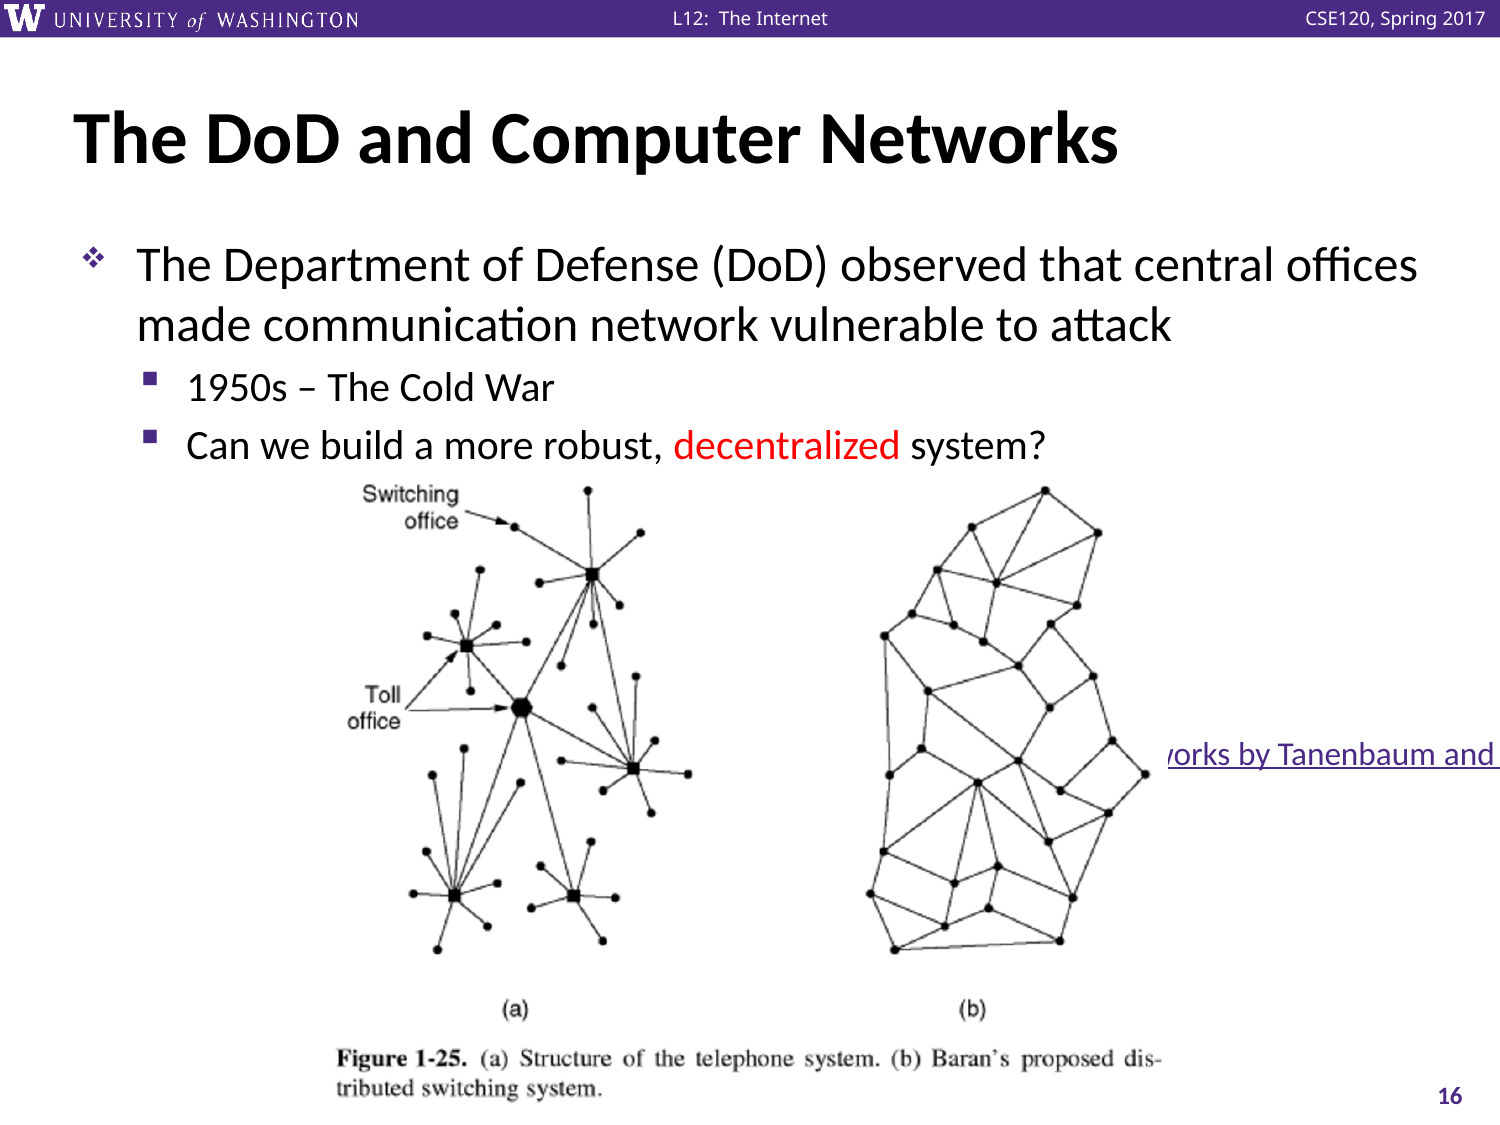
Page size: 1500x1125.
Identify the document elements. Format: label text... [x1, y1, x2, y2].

picture [4, 4, 358, 32]
slide_number 16 [1400, 1065, 1500, 1125]
picture [327, 477, 1169, 1109]
text_box Figure from Computer Networks by Tanenbaum and Wetherall [1173, 684, 1500, 779]
title The DoD and Computer Networks [58, 71, 1438, 197]
list The Department of Defense (DoD) observed that central offices made communication network vulnerable to attack 1950s – The Cold War Can we build a more robust, decentralized system? [64, 223, 1438, 1040]
